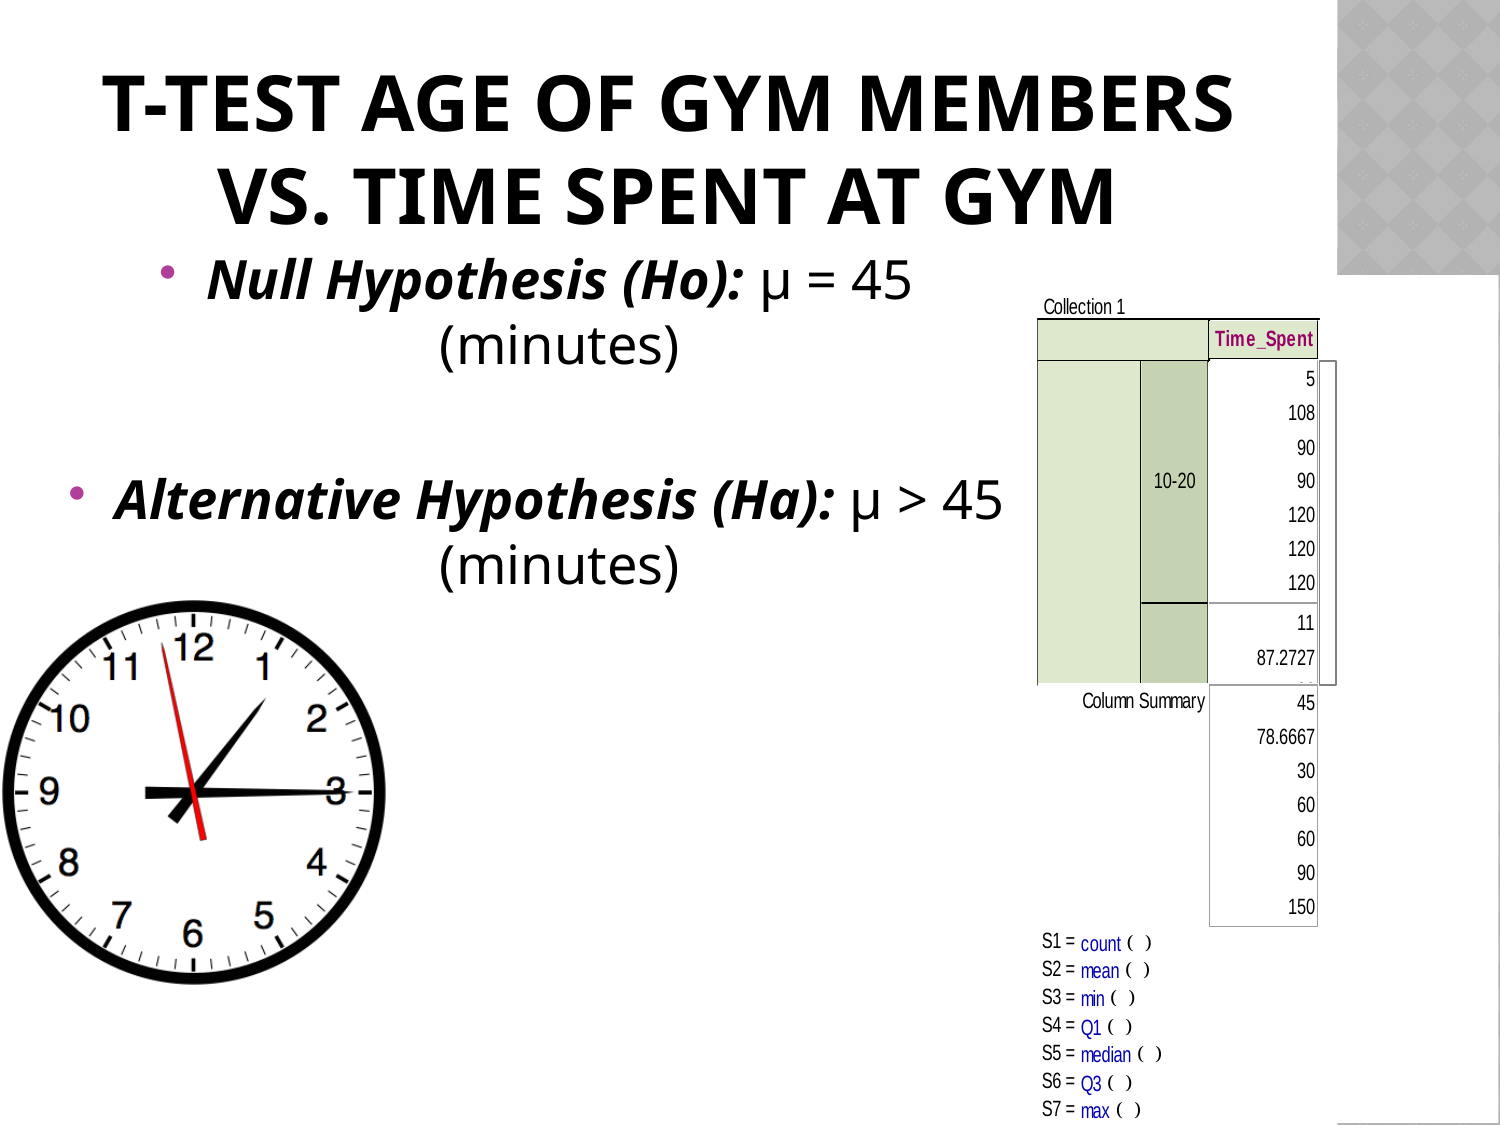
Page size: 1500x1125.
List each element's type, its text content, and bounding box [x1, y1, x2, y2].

picture [0, 599, 388, 987]
title T-test age of gym members vs. time spent at gym [75, 52, 1263, 240]
picture [1036, 274, 1500, 1125]
list Null Hypothesis (Ho): µ = 45 (minutes) Alternative Hypothesis (Ha): µ > 45 (minutes) [37, 237, 1038, 1050]
